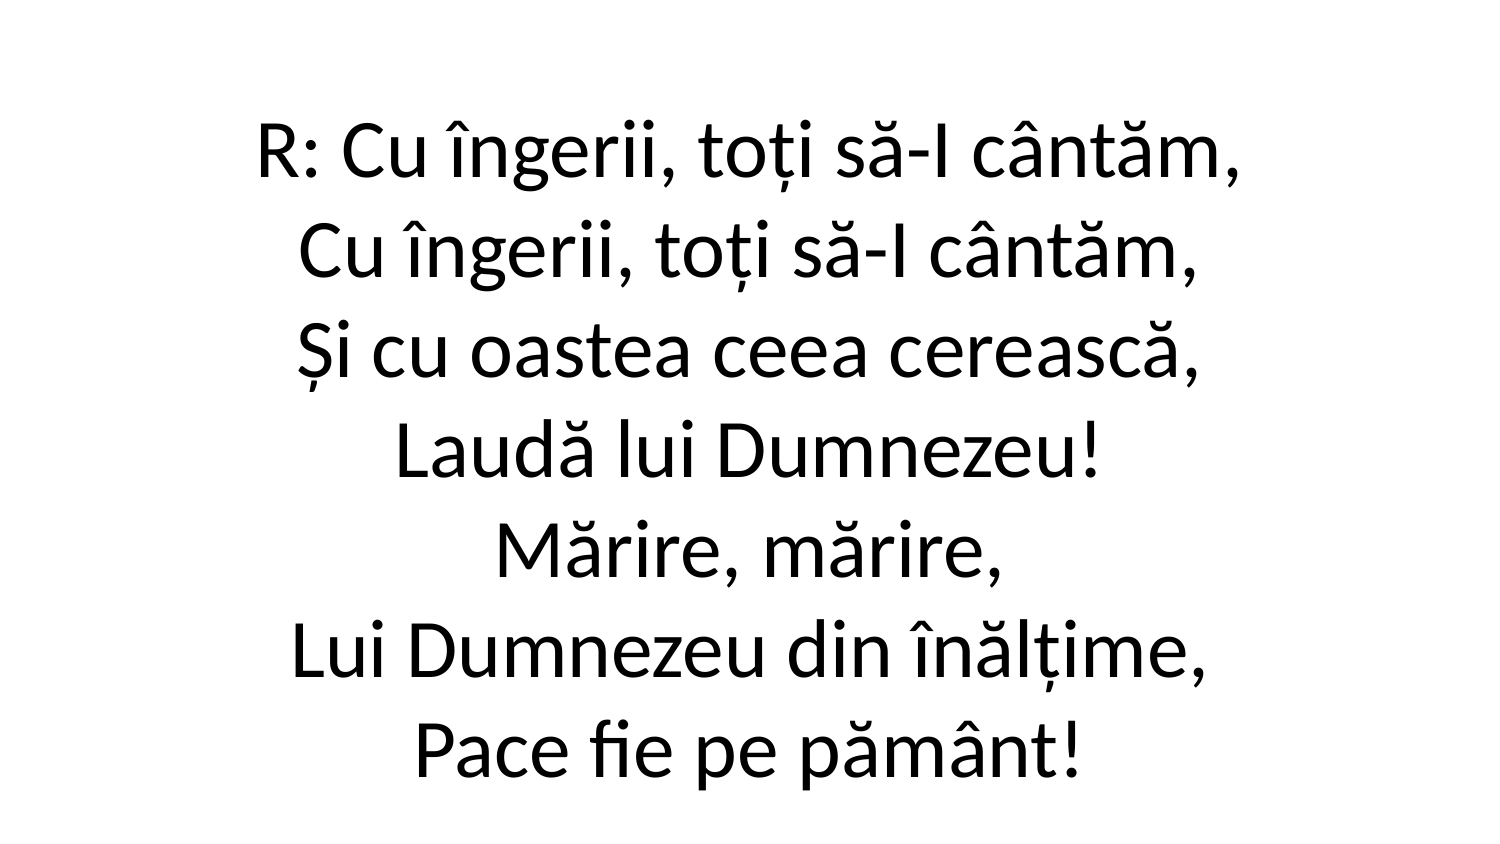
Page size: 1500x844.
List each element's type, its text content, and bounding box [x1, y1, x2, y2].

text_box R: Cu îngerii, toți să-I cântăm, Cu îngerii, toți să-I cântăm, Și cu oastea ceea cerească, Laudă lui Dumnezeu! Mărire, mărire, Lui Dumnezeu din înălțime, Pace fie pe pământ! [240, 42, 1260, 802]
